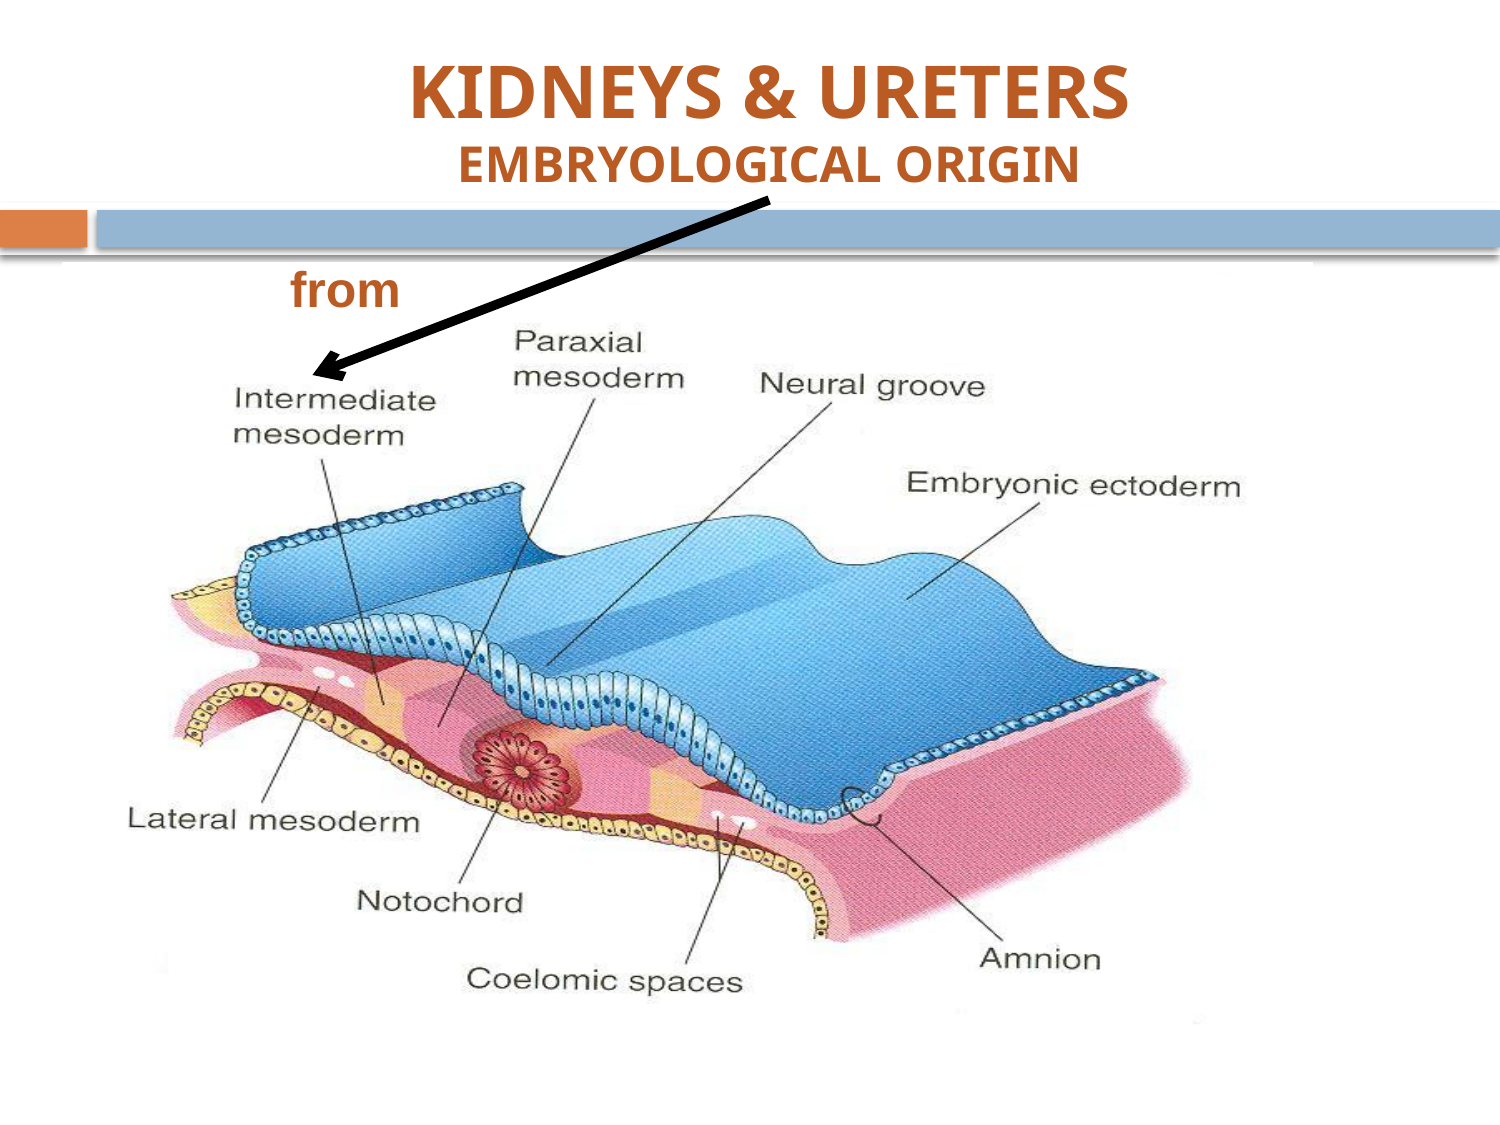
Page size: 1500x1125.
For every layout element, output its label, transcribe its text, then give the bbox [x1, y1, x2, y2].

title KIDNEYS & URETERS EMBRYOLOGICAL ORIGIN [100, 37, 1438, 200]
text_box from [275, 249, 447, 261]
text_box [453, 58, 629, 517]
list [62, 262, 1313, 1076]
